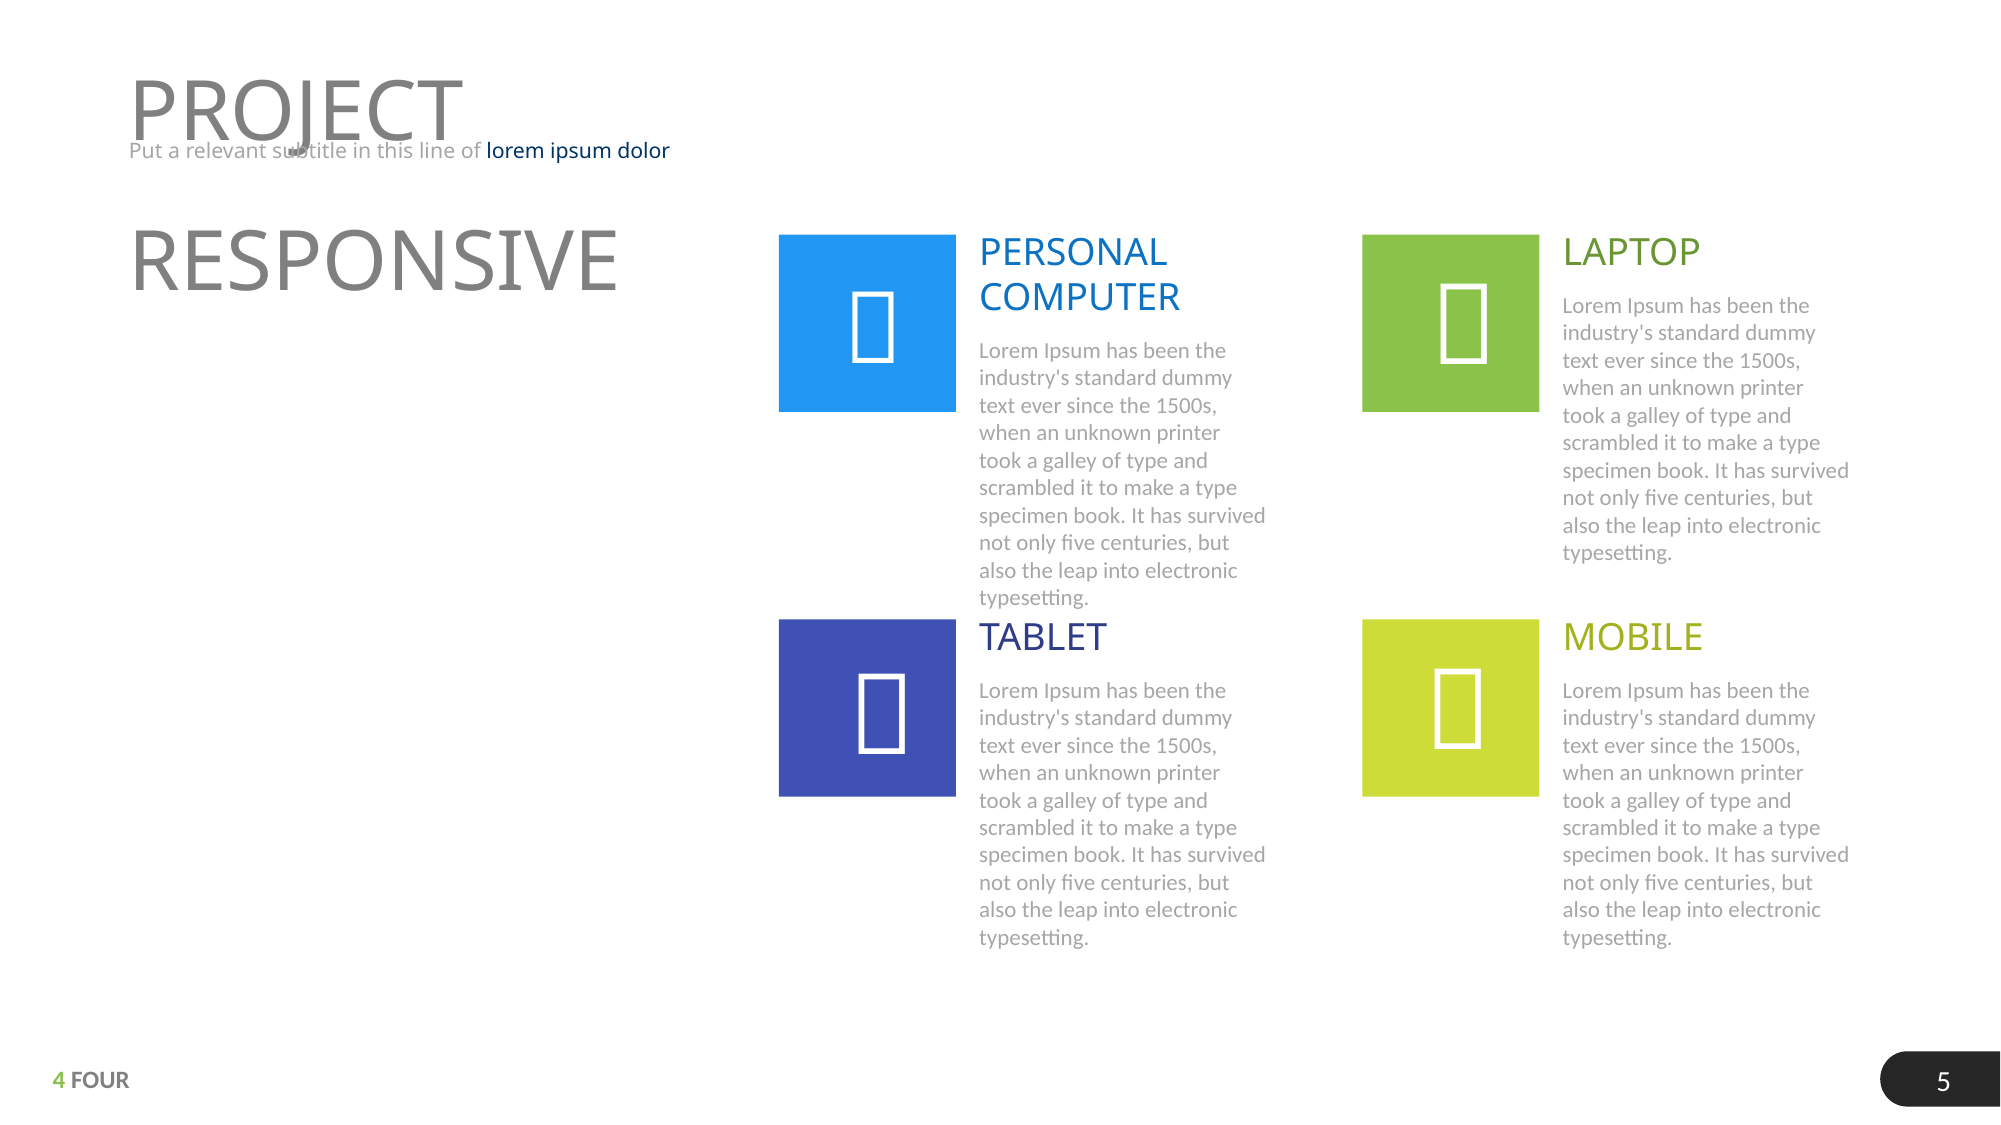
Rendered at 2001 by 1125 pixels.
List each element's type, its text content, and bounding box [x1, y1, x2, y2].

text_box  [1415, 244, 1486, 395]
text_box  [828, 256, 910, 392]
text_box Put a relevant subtitle in this line of lorem ipsum dolor [113, 118, 723, 182]
text_box [778, 618, 957, 798]
text_box  [1410, 629, 1491, 780]
text_box TABLET Lorem Ipsum has been the industry's standard dummy text ever since the 1500s, when an unknown printer took a galley of type and scrambled it to make a type specimen book. It has survived not only five centuries, but also the leap into electronic typesetting. [964, 605, 1283, 928]
text_box [778, 234, 957, 413]
text_box [1361, 618, 1540, 798]
text_box PROJECT RESPONSIVE [113, 0, 791, 315]
text_box PERSONAL COMPUTER Lorem Ipsum has been the industry's standard dummy text ever since the 1500s, when an unknown printer took a galley of type and scrambled it to make a type specimen book. It has survived not only five centuries, but also the leap into electronic typesetting. [964, 220, 1283, 543]
text_box 5 [1867, 1055, 2000, 1105]
text_box [1361, 234, 1540, 413]
text_box MOBILE Lorem Ipsum has been the industry's standard dummy text ever since the 1500s, when an unknown printer took a galley of type and scrambled it to make a type specimen book. It has survived not only five centuries, but also the leap into electronic typesetting. [1547, 605, 1867, 928]
text_box  [833, 634, 915, 784]
text_box LAPTOP Lorem Ipsum has been the industry's standard dummy text ever since the 1500s, when an unknown printer took a galley of type and scrambled it to make a type specimen book. It has survived not only five centuries, but also the leap into electronic typesetting. [1547, 220, 1867, 543]
picture [49, 184, 768, 1125]
